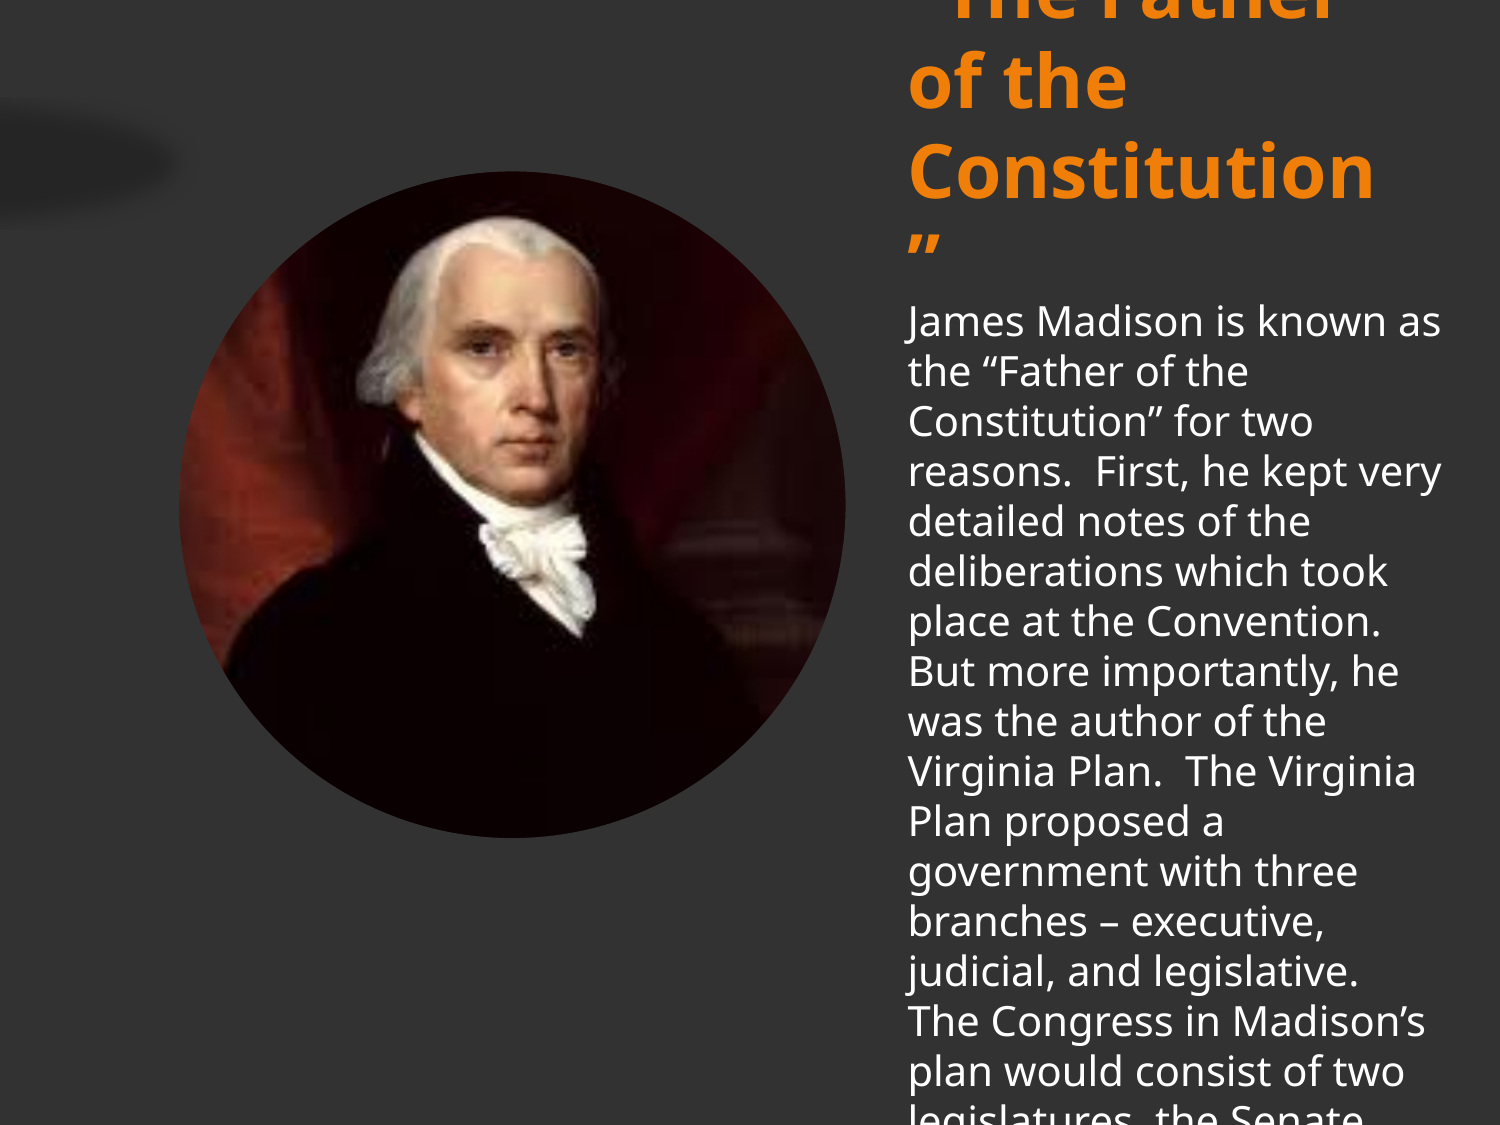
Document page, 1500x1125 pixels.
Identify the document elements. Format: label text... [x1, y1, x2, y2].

list James Madison is known as the “Father of the Constitution” for two reasons. First, he kept very detailed notes of the deliberations which took place at the Convention. But more importantly, he was the author of the Virginia Plan. The Virginia Plan proposed a government with three branches – executive, judicial, and legislative. The Congress in Madison’s plan would consist of two legislatures, the Senate and the House of Representatives. In both houses of Congress, Madison proposed that representation should be based on the population of the states. This would favor large, populous states like Virginia. [900, 287, 1450, 929]
title James Madison, “The Father of the Constitution” [900, 37, 1401, 287]
picture [174, 166, 850, 843]
